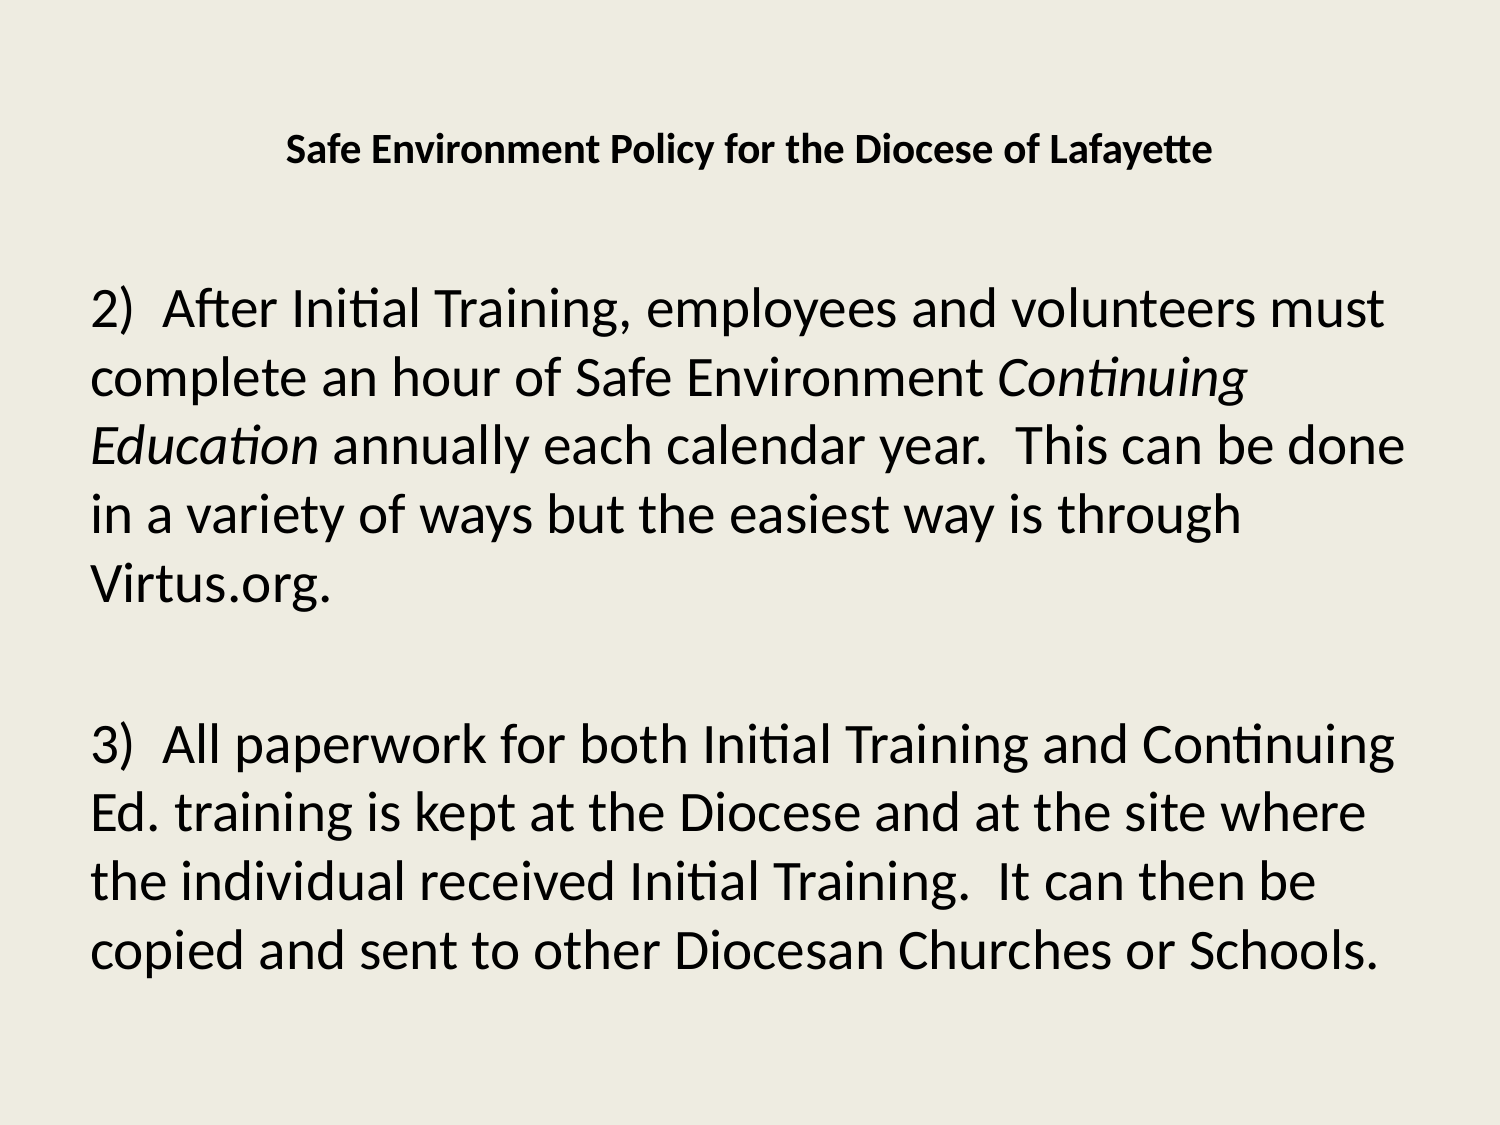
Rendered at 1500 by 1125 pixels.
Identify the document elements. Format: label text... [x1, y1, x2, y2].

list 2) After Initial Training, employees and volunteers must complete an hour of Safe Environment Continuing Education annually each calendar year. This can be done in a variety of ways but the easiest way is through Virtus.org. 3) All paperwork for both Initial Training and Continuing Ed. training is kept at the Diocese and at the site where the individual received Initial Training. It can then be copied and sent to other Diocesan Churches or Schools. [75, 262, 1425, 1005]
title Safe Environment Policy for the Diocese of Lafayette [75, 112, 1425, 233]
